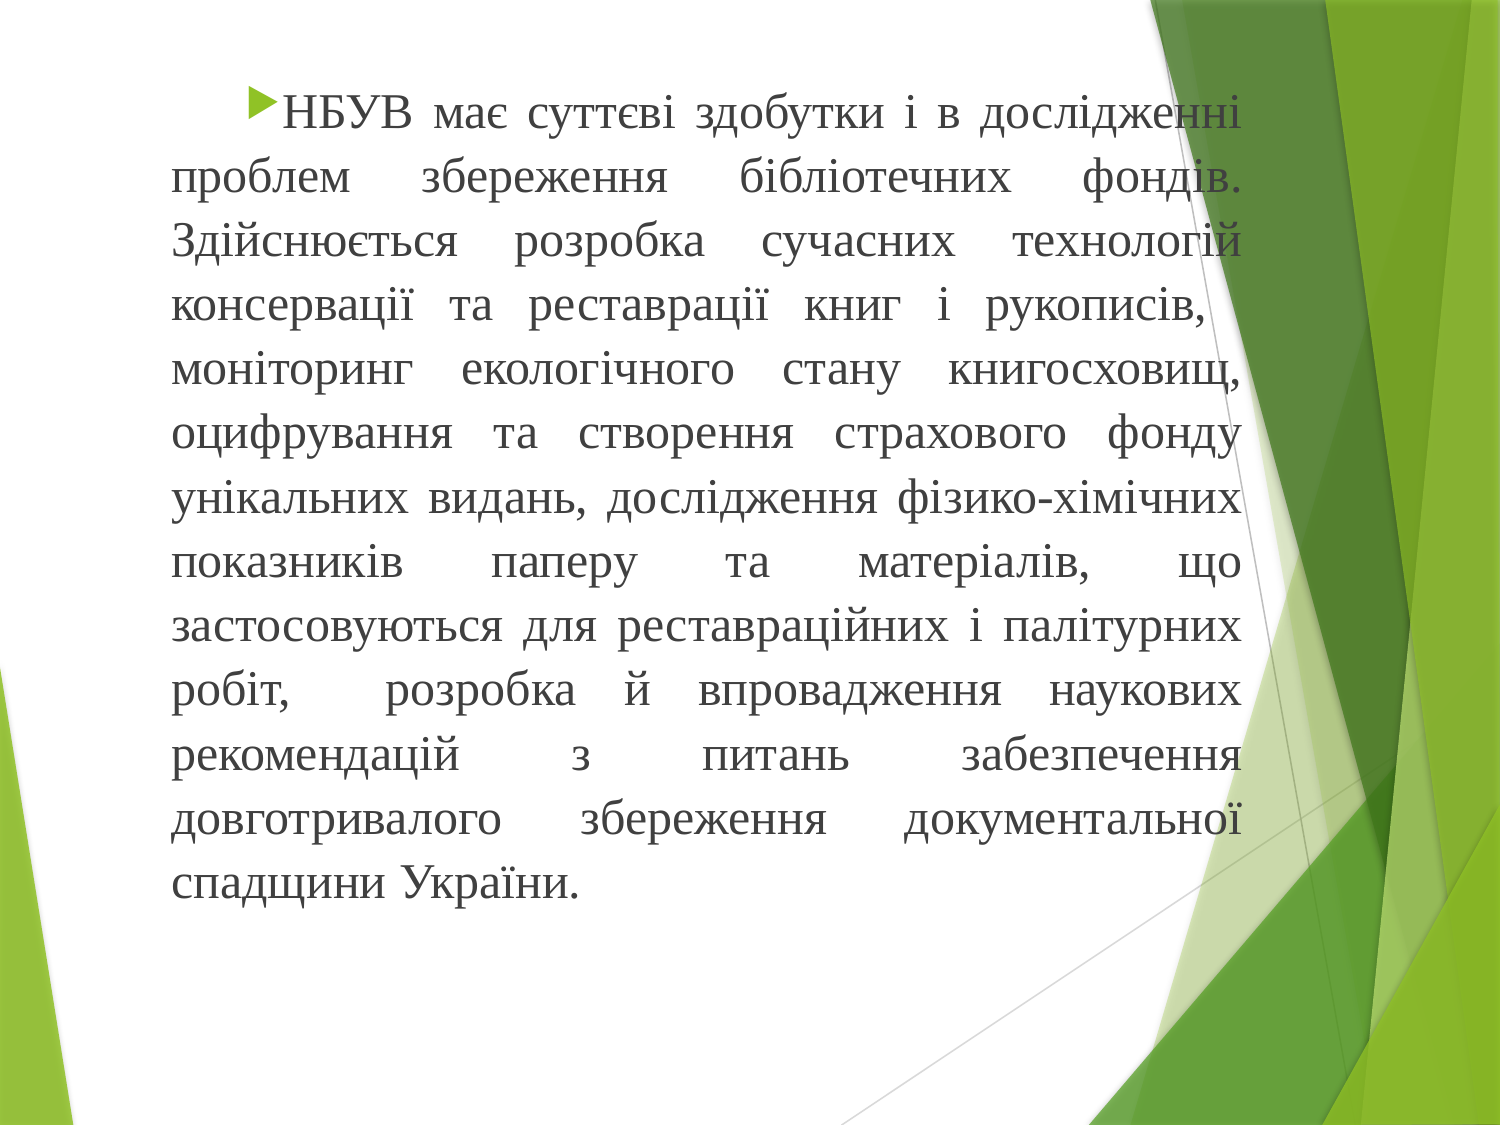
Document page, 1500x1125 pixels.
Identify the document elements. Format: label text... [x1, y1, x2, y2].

list НБУВ має суттєві здобутки і в дослідженні проблем збереження бібліотечних фондів. Здійснюється розробка сучасних технологій консервації та реставрації книг і рукописів, моніторинг екологічного стану книгосховищ, оцифрування та створення страхового фонду унікальних видань, дослідження фізико-хімічних показників паперу та матеріалів, що застосовуються для реставраційних і палітурних робіт, розробка й впровадження наукових рекомендацій з питань забезпечення довготривалого збереження документальної спадщини України. [99, 66, 1258, 991]
